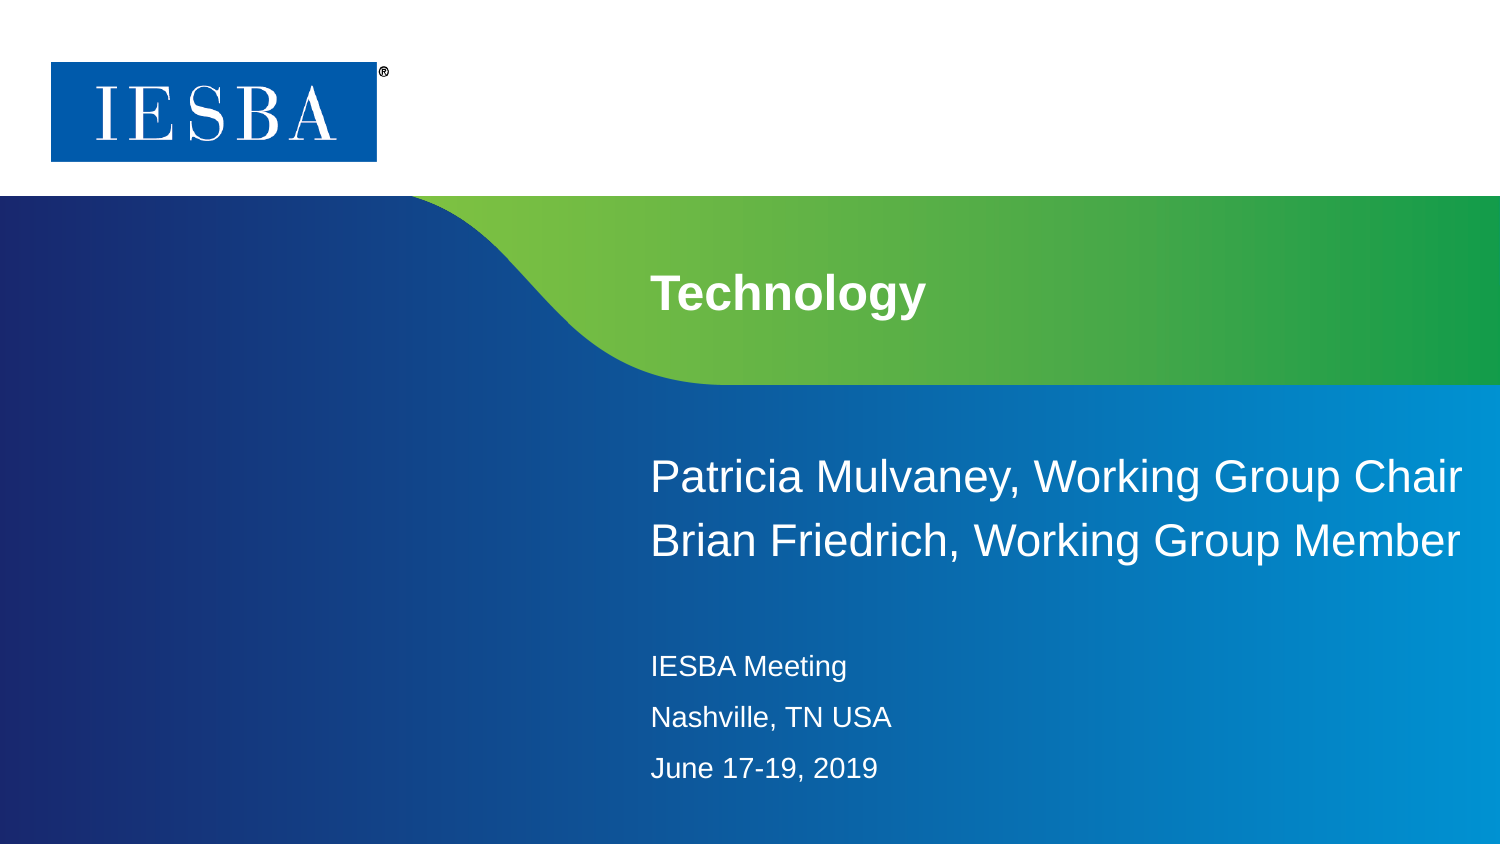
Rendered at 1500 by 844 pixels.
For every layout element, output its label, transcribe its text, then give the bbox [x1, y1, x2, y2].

title Technology [650, 229, 1438, 352]
text_box Patricia Mulvaney, Working Group Chair Brian Friedrich, Working Group Member [650, 446, 1500, 602]
subtitle IESBA Meeting Nashville, TN USA June 17-19, 2019 [650, 646, 1451, 810]
picture [412, 196, 1500, 385]
picture [51, 62, 389, 162]
